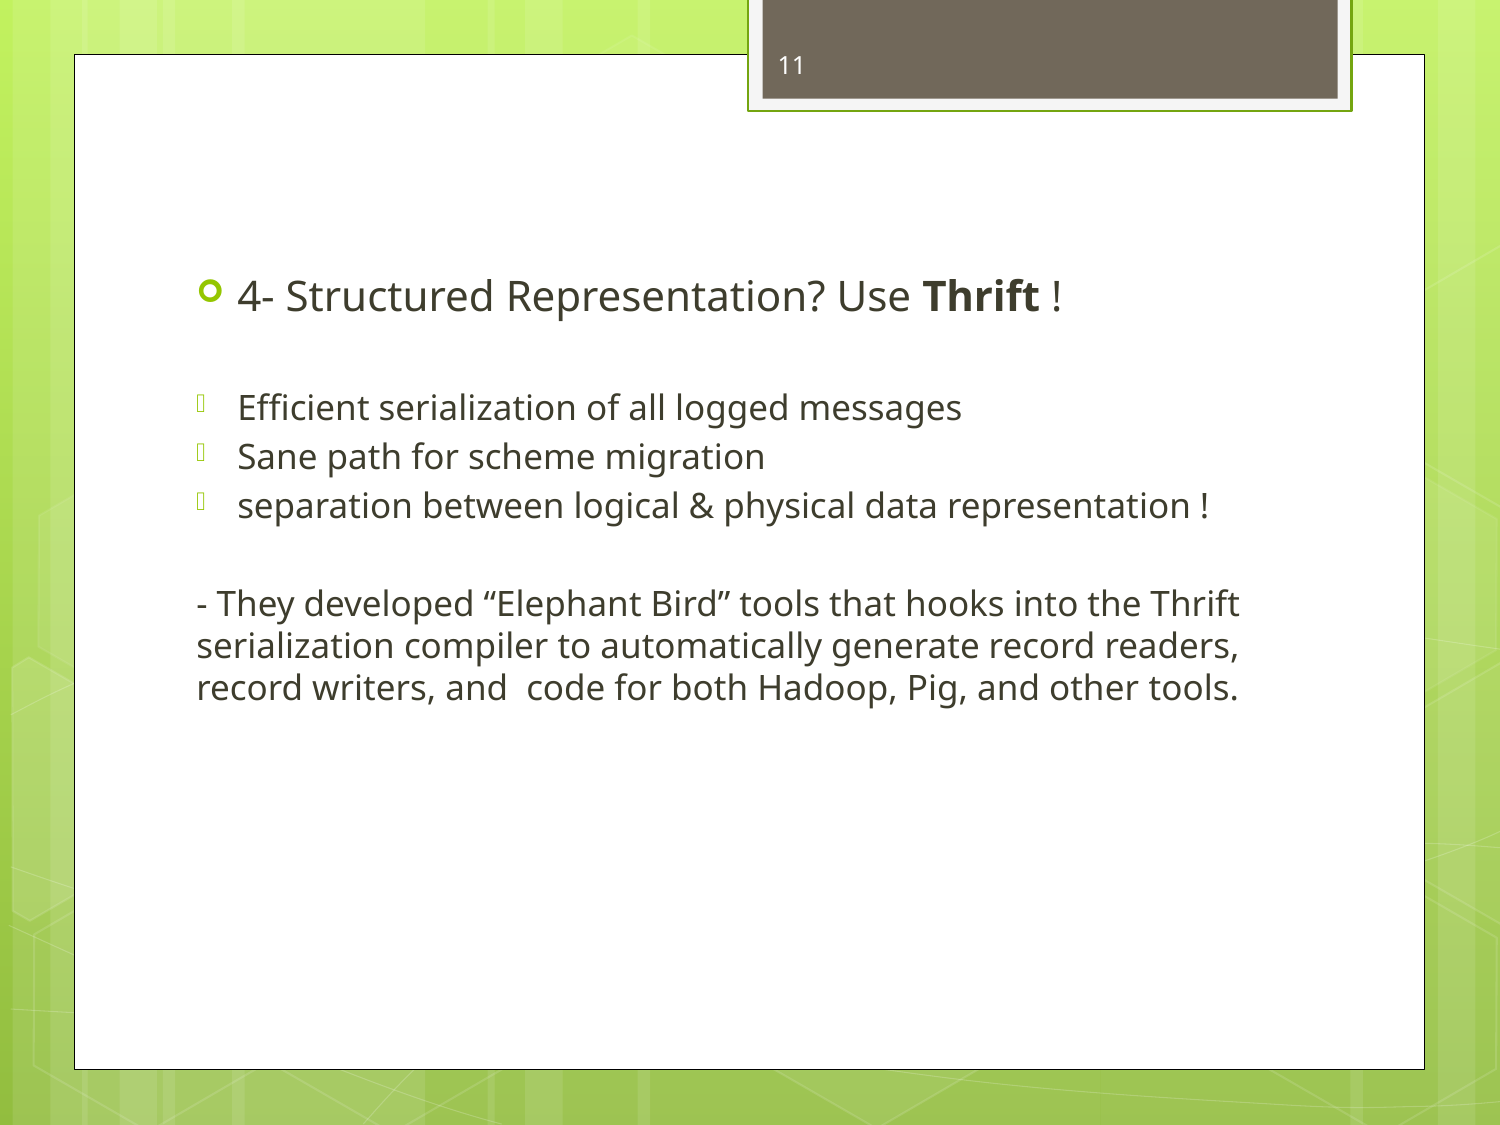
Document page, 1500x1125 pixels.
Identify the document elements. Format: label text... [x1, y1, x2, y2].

list 4- Structured Representation? Use Thrift ! Efficient serialization of all logged messages Sane path for scheme migration separation between logical & physical data representation ! - They developed “Elephant Bird” tools that hooks into the Thrift serialization compiler to automatically generate record readers, record writers, and code for both Hadoop, Pig, and other tools. [171, 203, 1283, 779]
slide_number 11 [762, 36, 982, 97]
